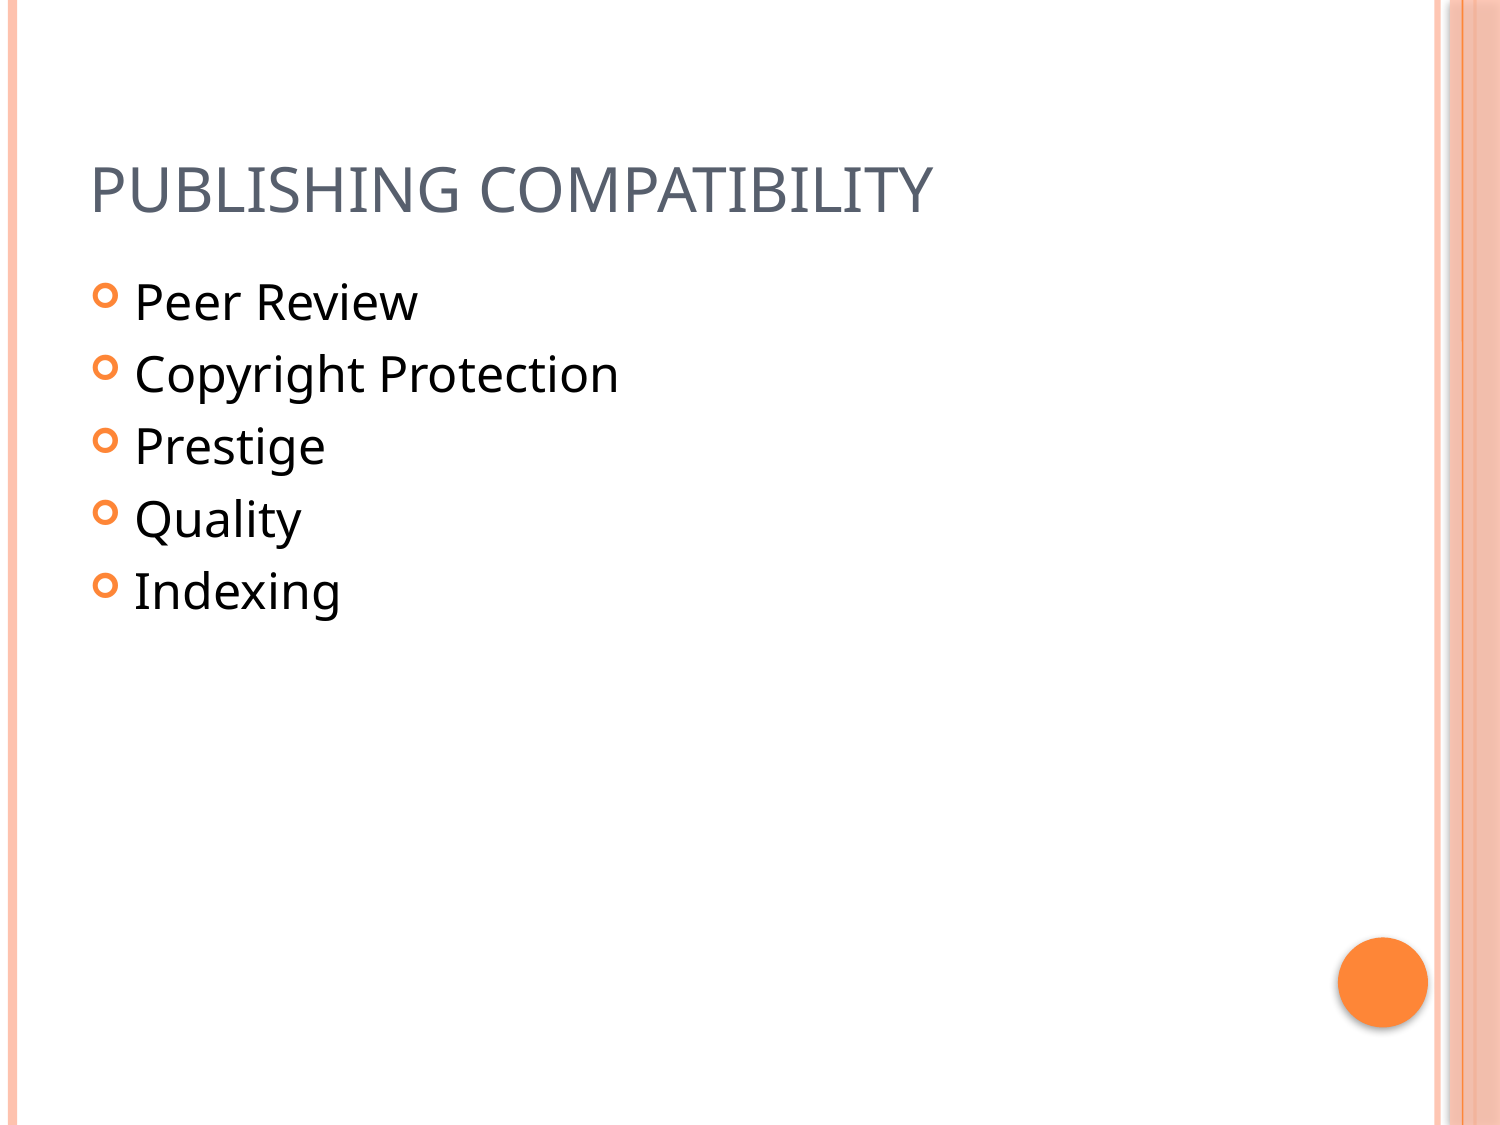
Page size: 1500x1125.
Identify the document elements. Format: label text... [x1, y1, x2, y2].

title Publishing Compatibility [75, 45, 1300, 233]
list Peer Review Copyright Protection Prestige Quality Indexing [75, 262, 1300, 1062]
